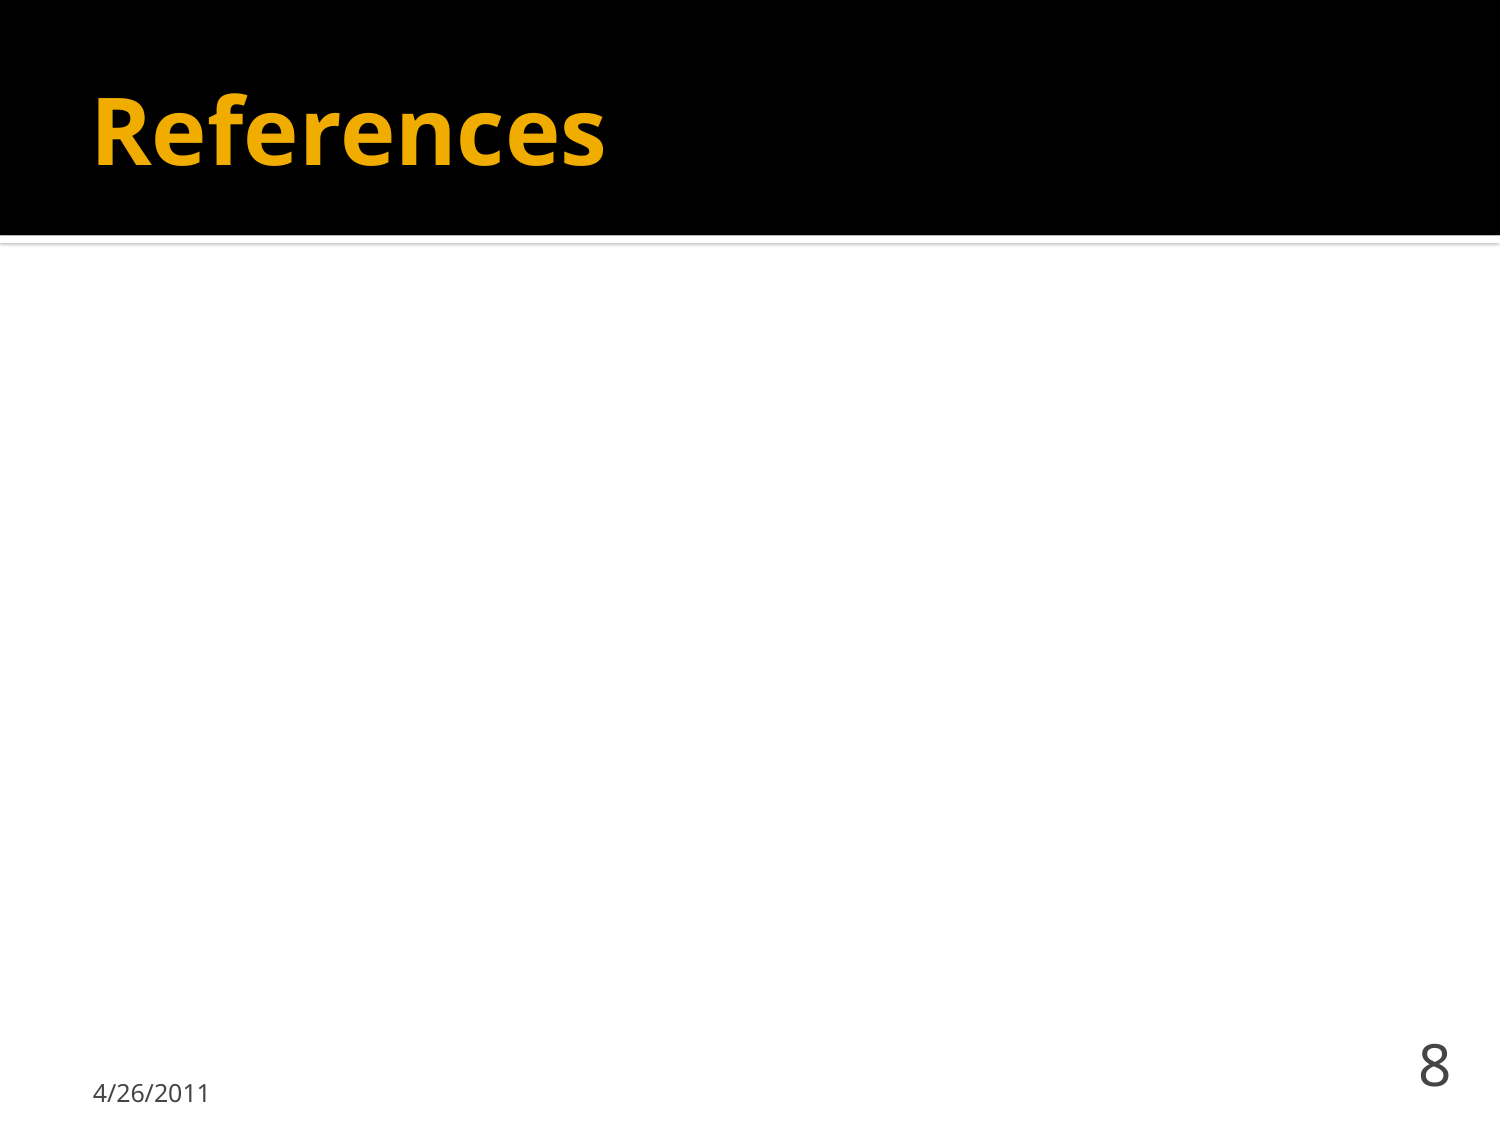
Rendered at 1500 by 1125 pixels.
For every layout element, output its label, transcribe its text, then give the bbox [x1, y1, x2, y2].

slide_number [75, 1062, 425, 1108]
slide_number 8 [1345, 1062, 1467, 1108]
title References [75, 25, 1425, 231]
